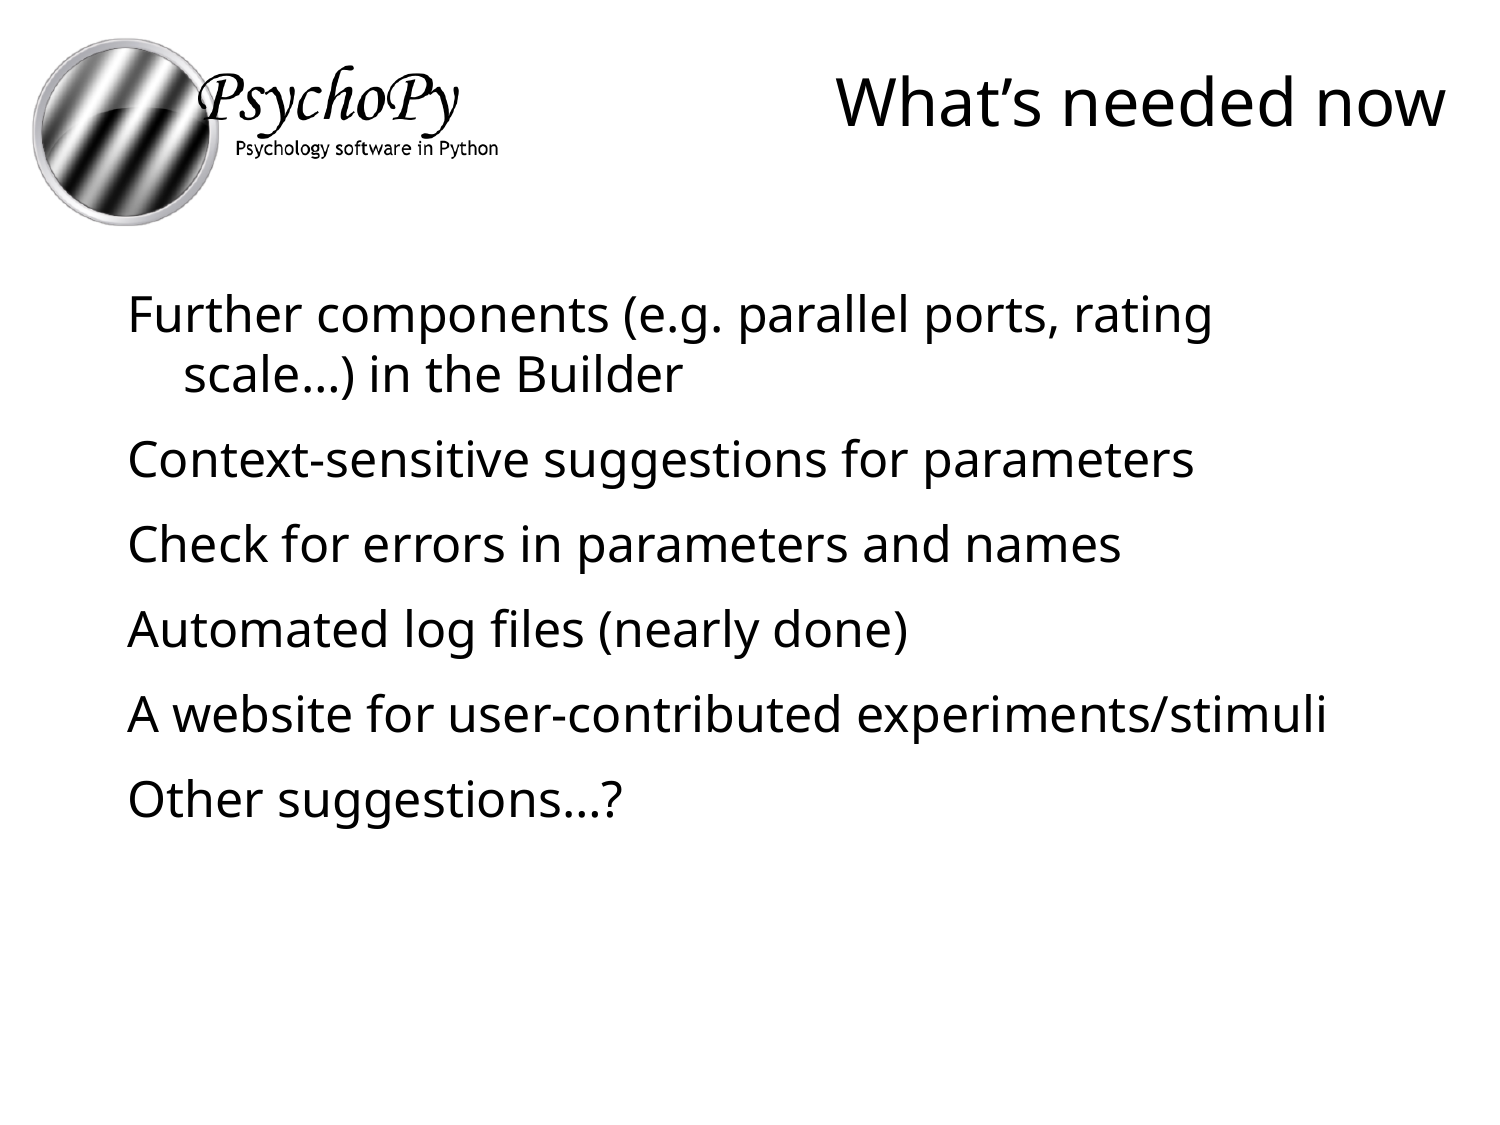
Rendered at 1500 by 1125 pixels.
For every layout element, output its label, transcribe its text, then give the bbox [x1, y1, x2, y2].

list Further components (e.g. parallel ports, rating scale…) in the Builder Context-sensitive suggestions for parameters Check for errors in parameters and names Automated log files (nearly done) A website for user-contributed experiments/stimuli Other suggestions…? [112, 274, 1388, 1001]
picture [29, 35, 546, 230]
title What’s needed now [587, 37, 1463, 163]
